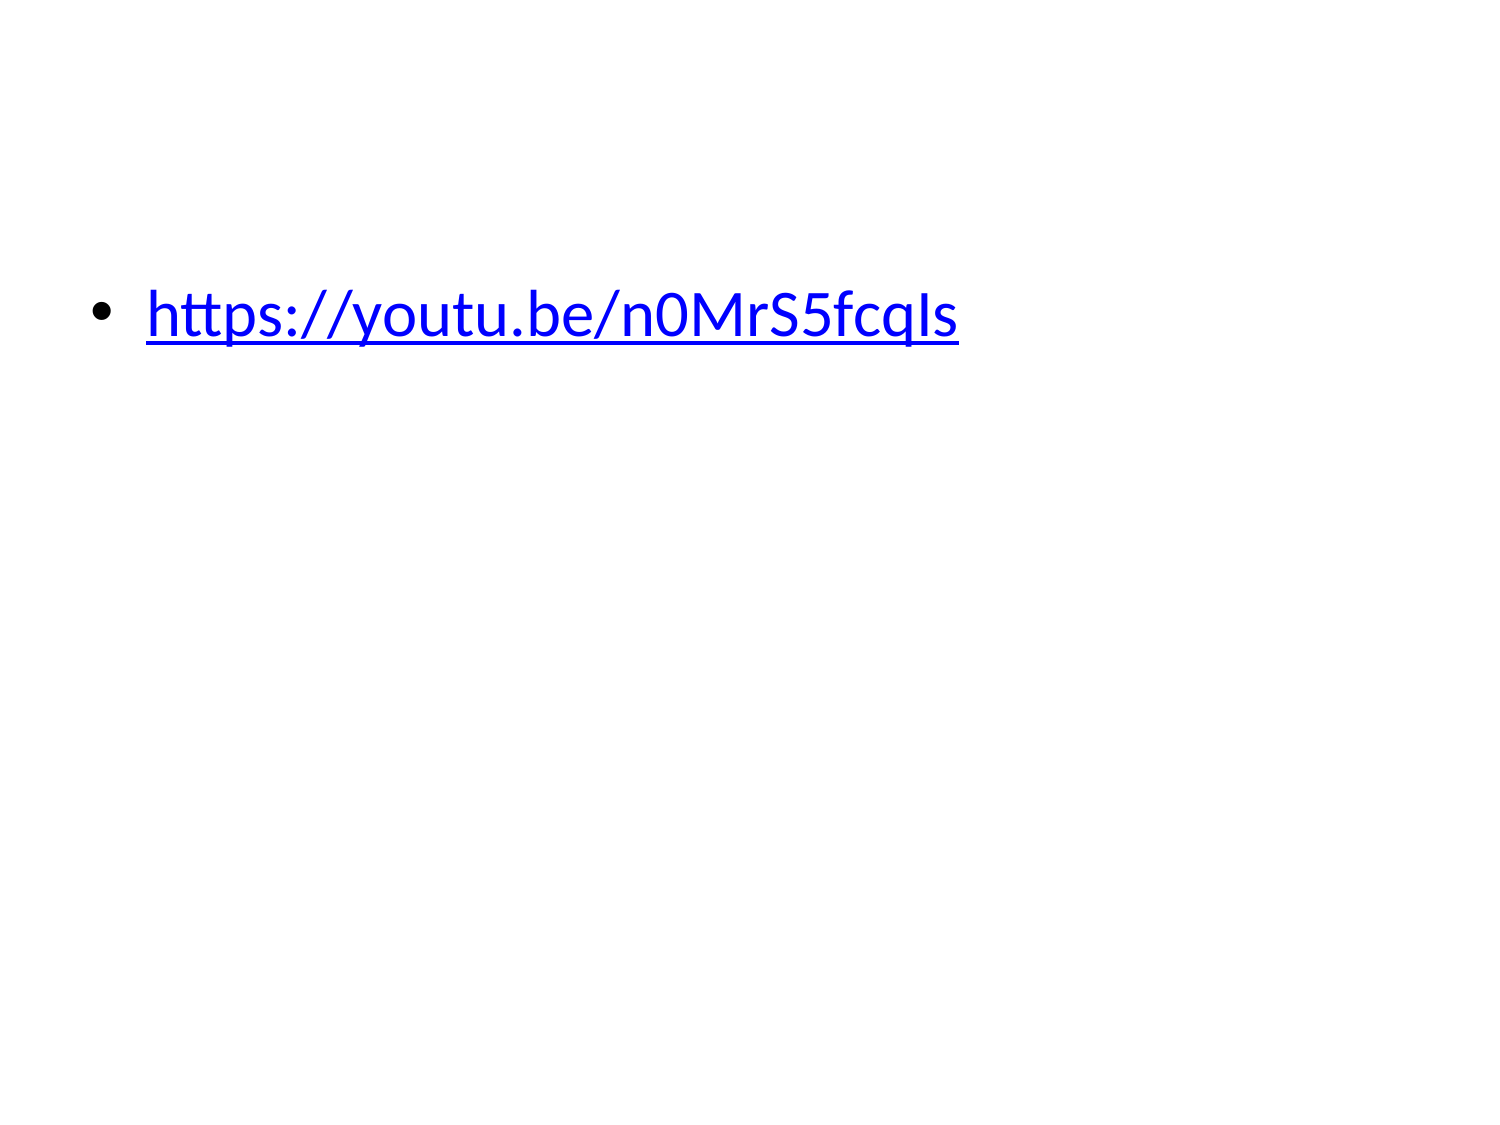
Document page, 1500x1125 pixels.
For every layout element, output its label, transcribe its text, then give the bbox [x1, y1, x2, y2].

list https://youtu.be/n0MrS5fcqIs [75, 262, 1425, 1005]
